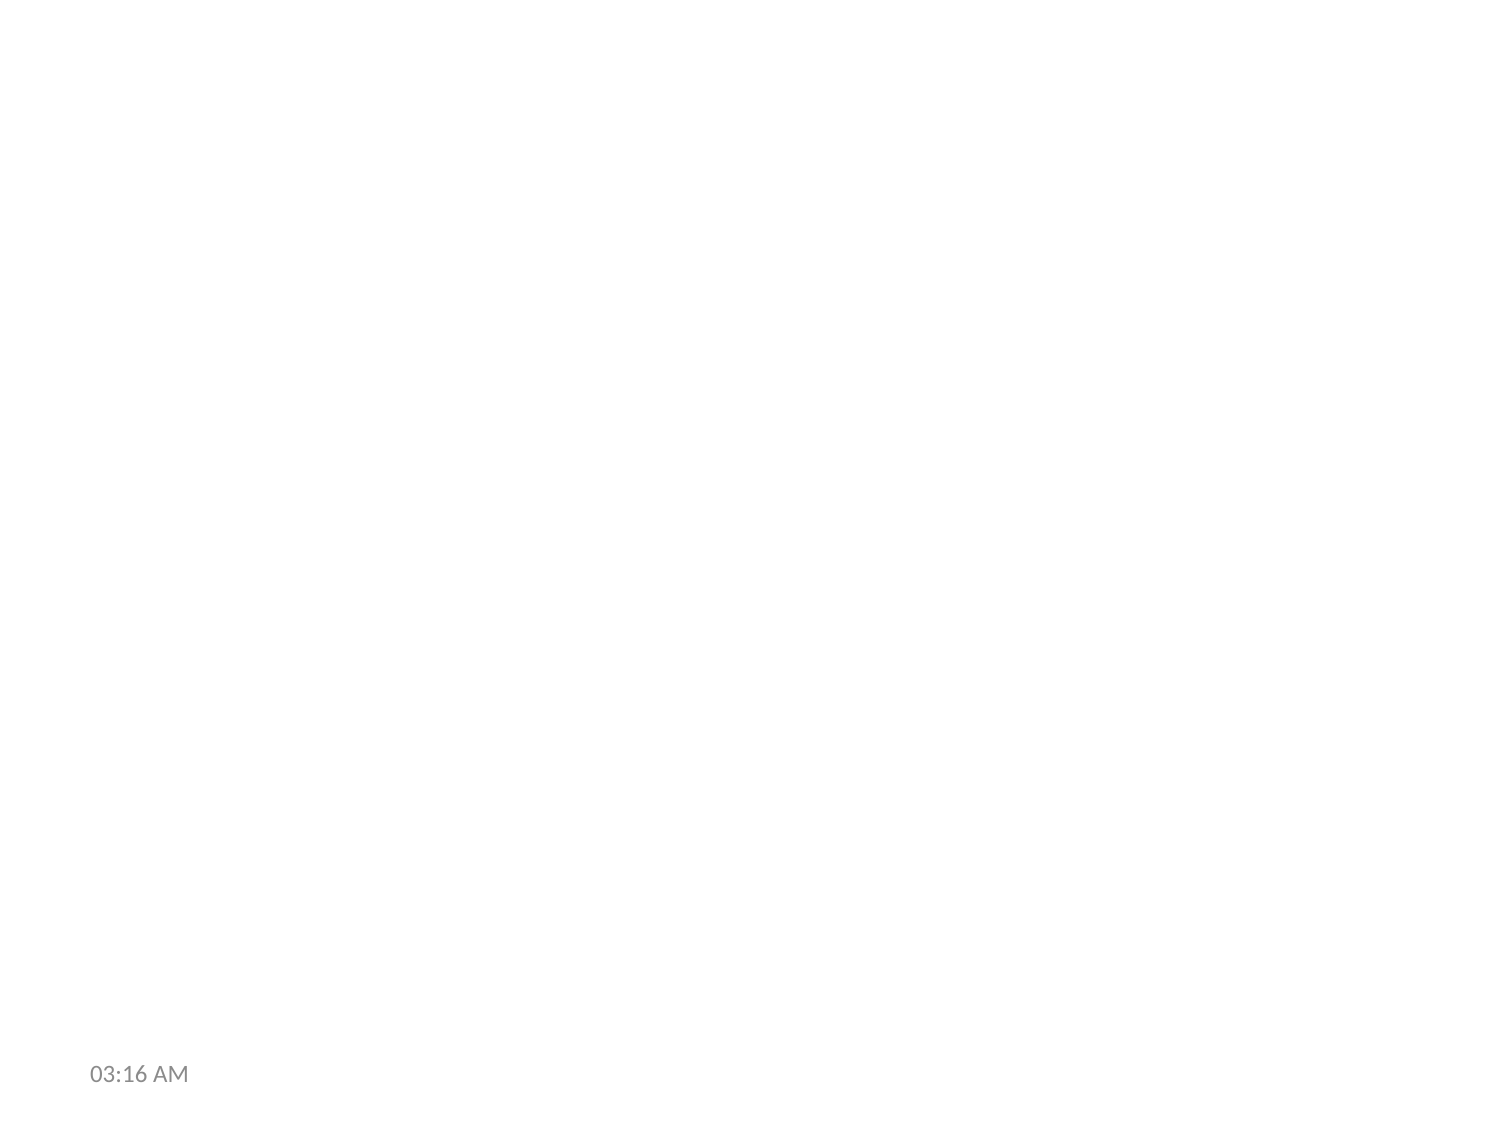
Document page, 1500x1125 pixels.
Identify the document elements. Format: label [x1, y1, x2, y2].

slide_number [75, 1042, 425, 1103]
